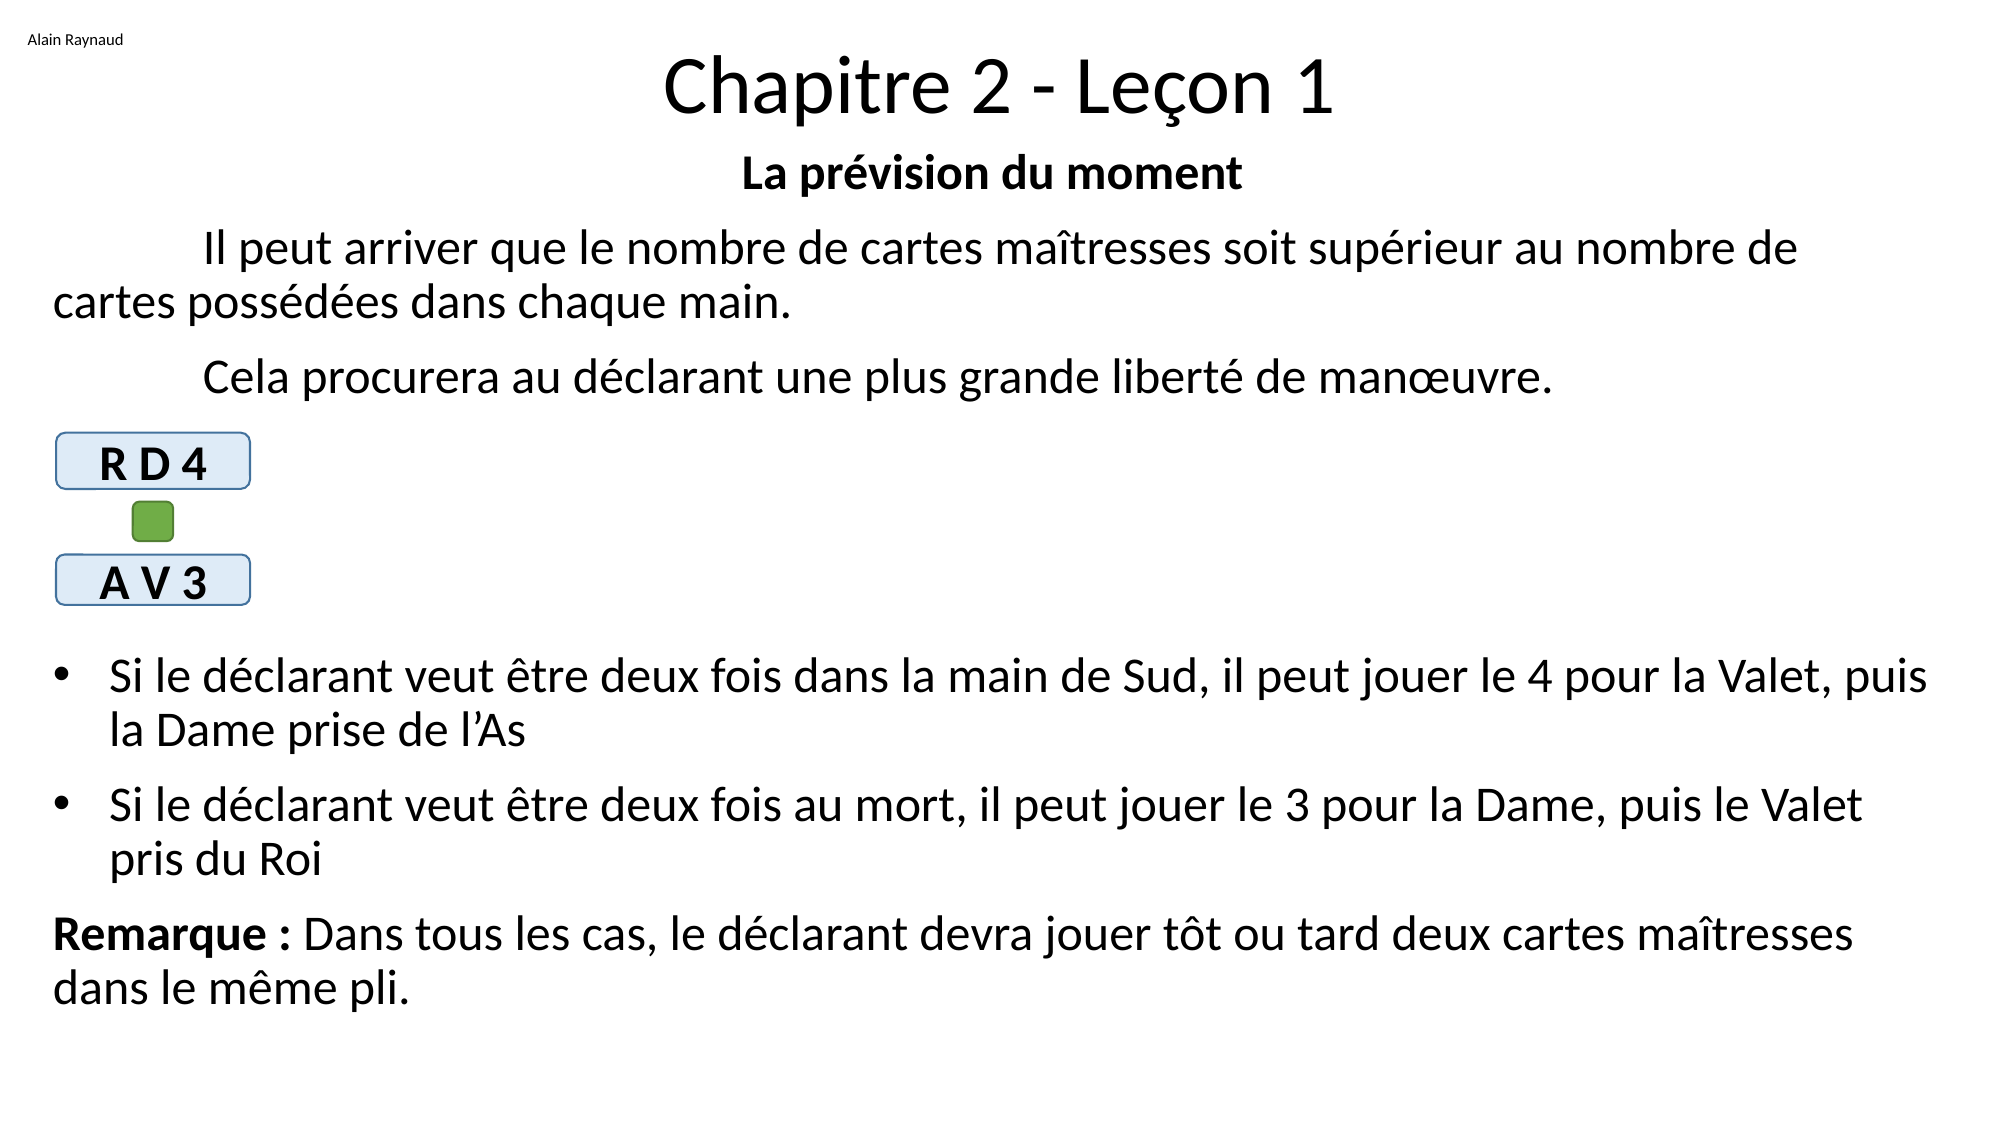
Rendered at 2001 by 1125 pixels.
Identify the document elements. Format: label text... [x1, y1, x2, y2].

title Chapitre 2 - Leçon 1 [249, 38, 1750, 139]
text_box Alain Raynaud [12, 21, 147, 57]
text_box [56, 432, 251, 605]
subtitle La prévision du moment Il peut arriver que le nombre de cartes maîtresses soit supérieur au nombre de cartes possédées dans chaque main. Cela procurera au déclarant une plus grande liberté de manœuvre. Si le déclarant veut être deux fois dans la main de Sud, il peut jouer le 4 pour la Valet, puis la Dame prise de l’As Si le déclarant veut être deux fois au mort, il peut jouer le 3 pour la Dame, puis le Valet pris du Roi Remarque : Dans tous les cas, le déclarant devra jouer tôt ou tard deux cartes maîtresses dans le même pli. [37, 139, 1948, 1088]
